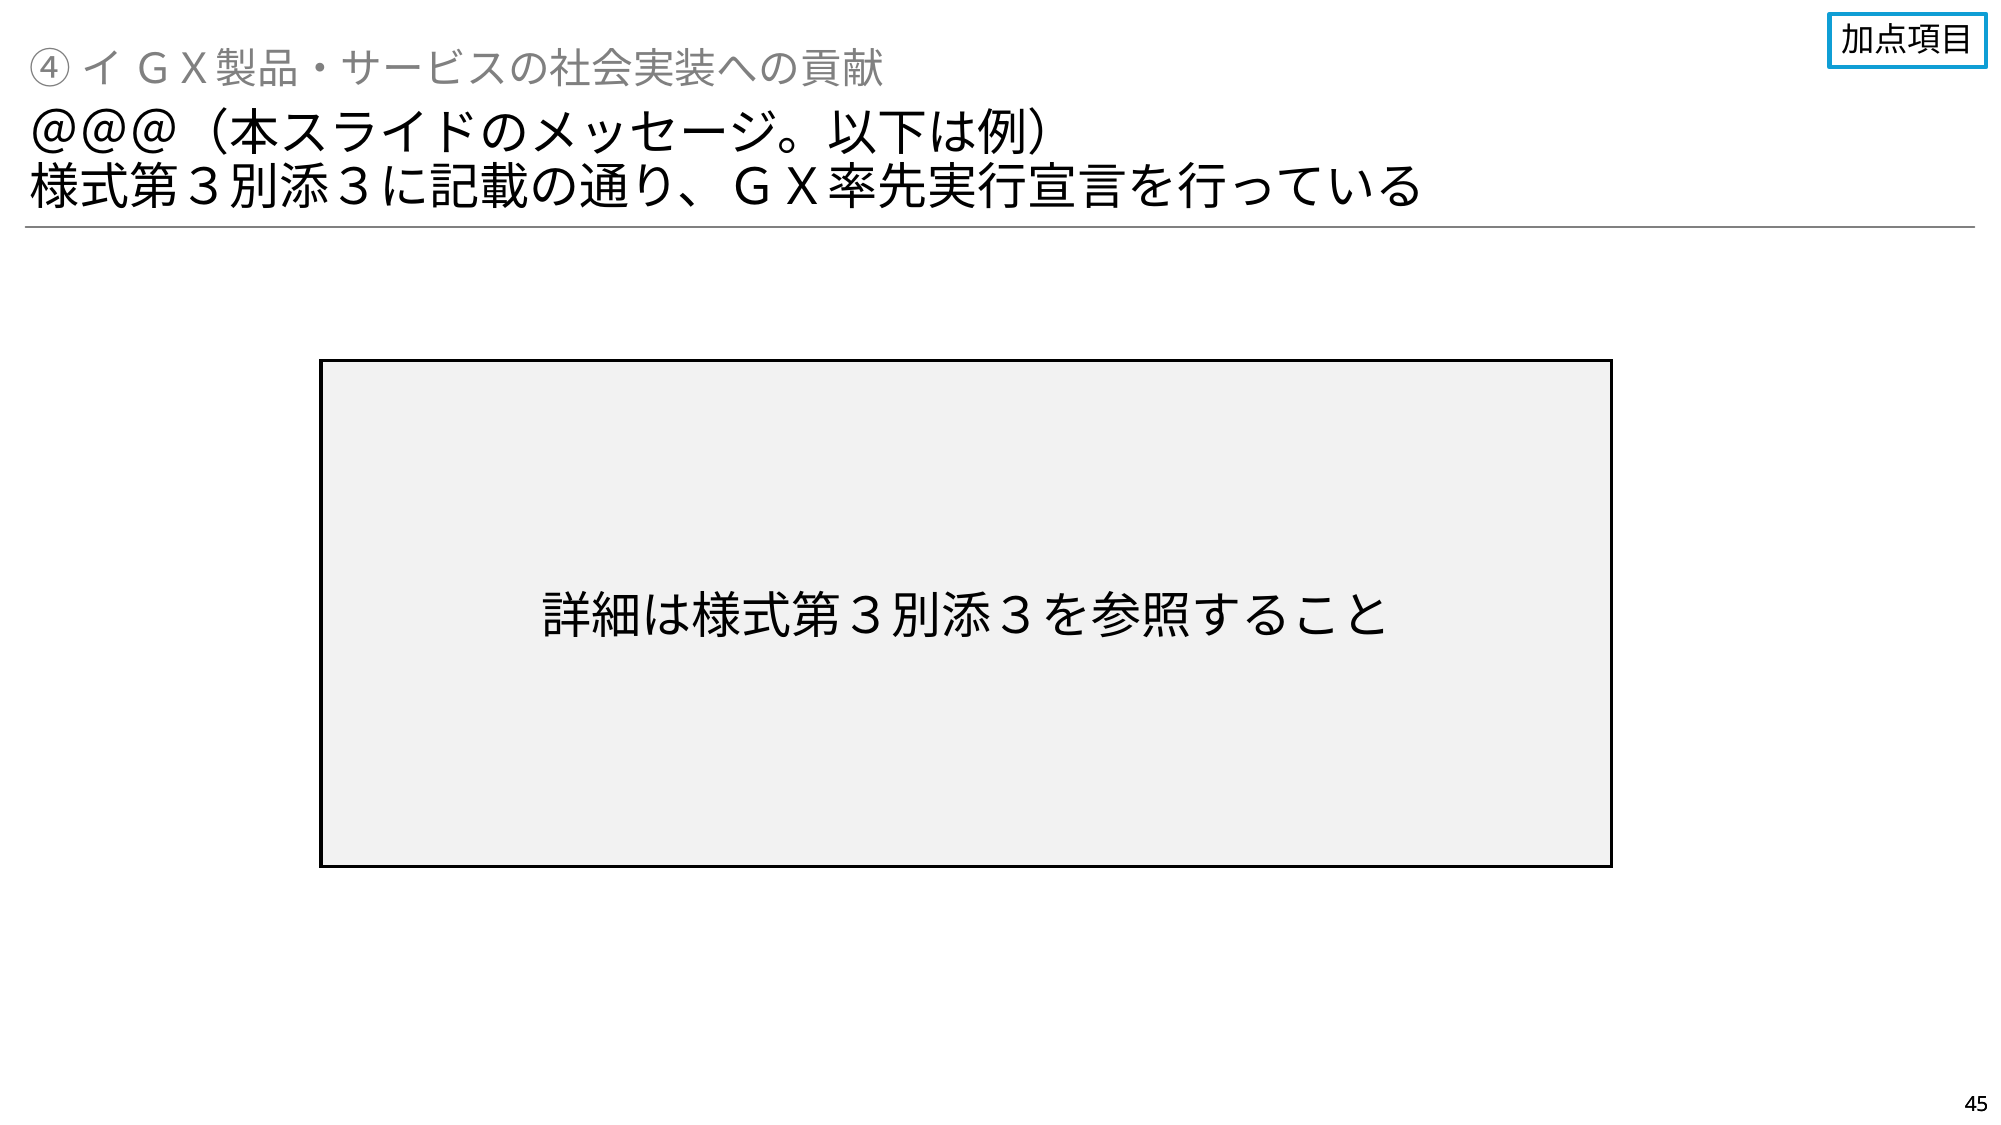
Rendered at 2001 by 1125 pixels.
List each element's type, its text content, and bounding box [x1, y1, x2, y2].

text_box ＠＠＠（本スライドのメッセージ。以下は例） 様式第３別添３に記載の通り、ＧＸ率先実行宣言を行っている [29, 107, 1875, 216]
text_box 詳細は様式第３別添３を参照すること [319, 359, 1613, 868]
text_box 加点項目 [1829, 13, 1986, 68]
text_box ④イ ＧＸ製品・サービスの社会実装への貢献 [29, 47, 1802, 94]
